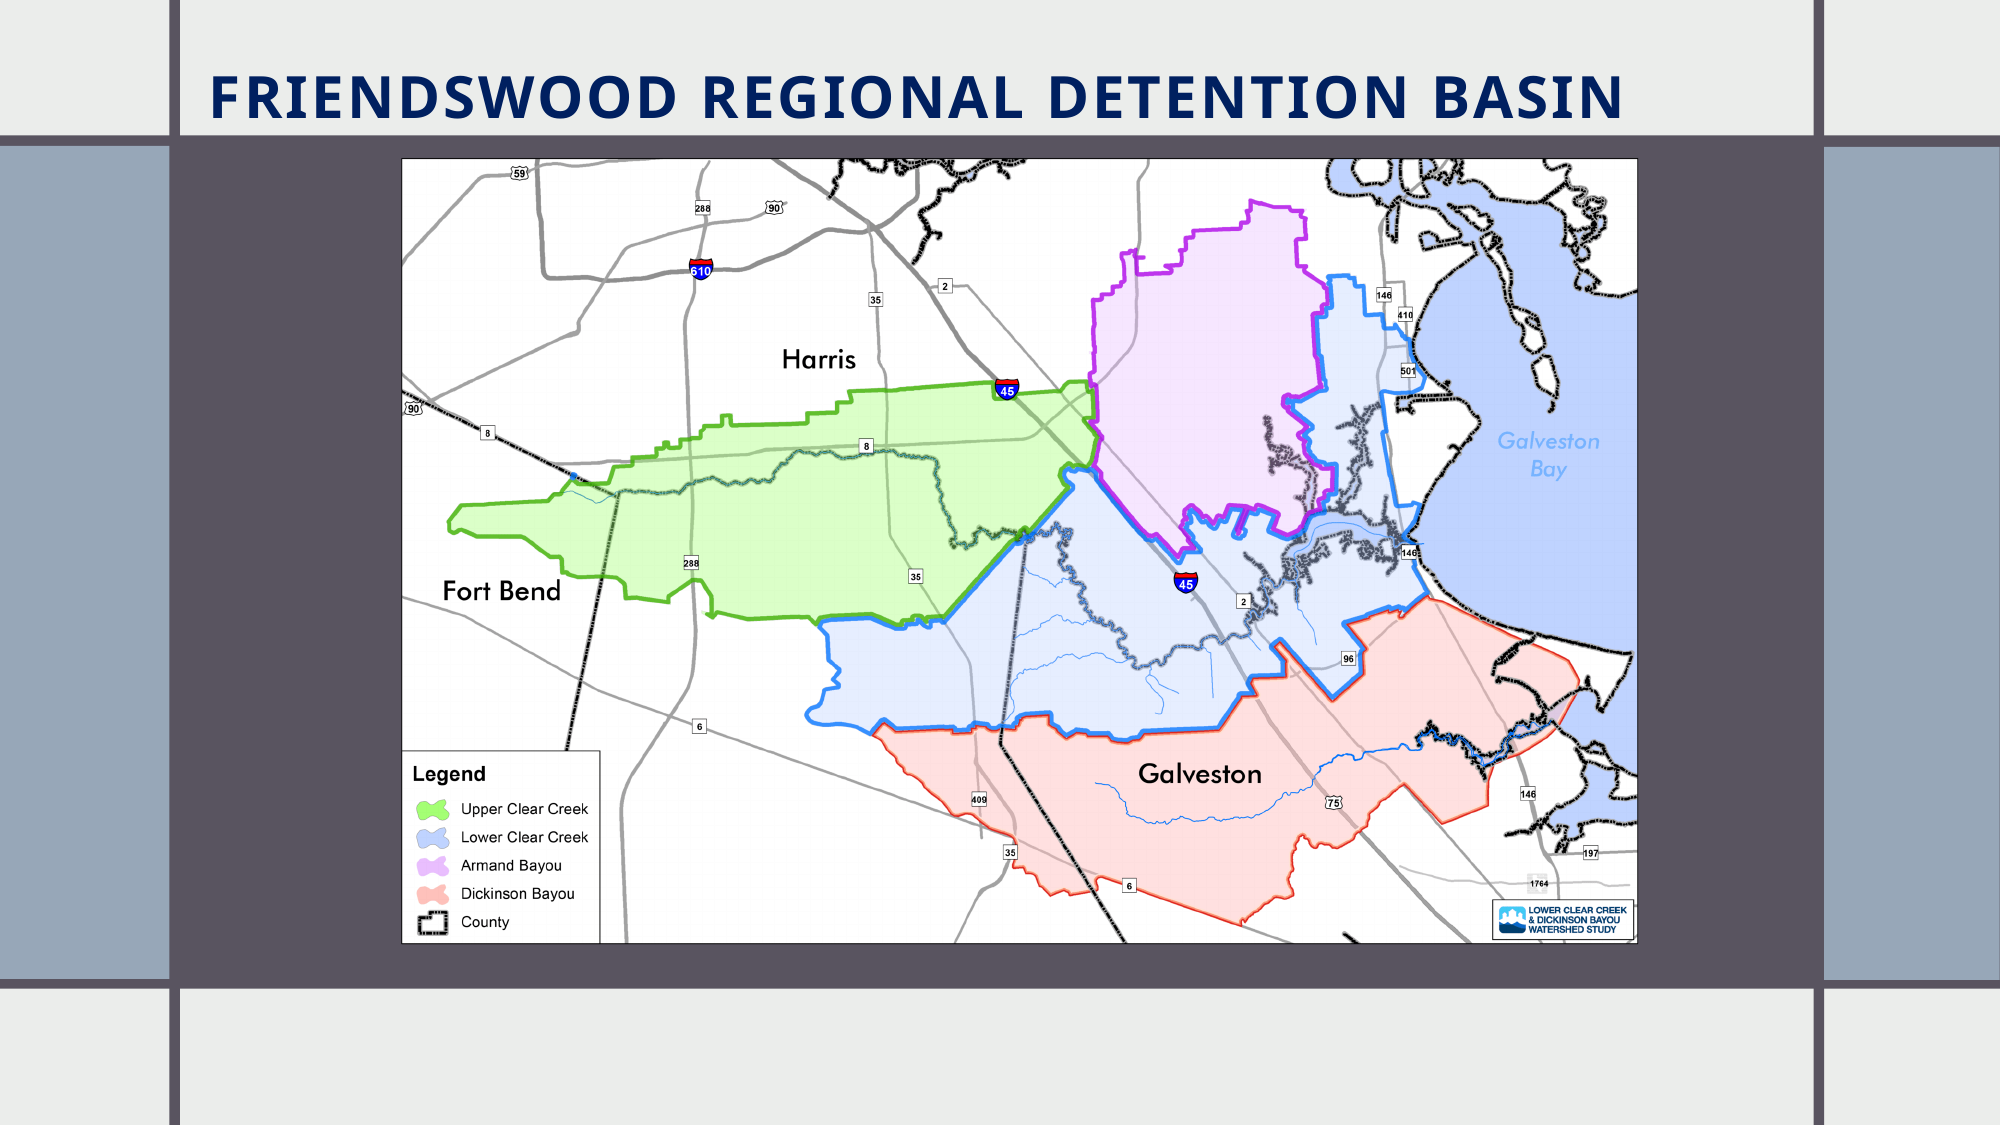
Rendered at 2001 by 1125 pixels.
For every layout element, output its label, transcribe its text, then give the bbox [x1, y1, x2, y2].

title Friendswood regional detention basin [190, 0, 1922, 146]
picture [390, 157, 1639, 949]
